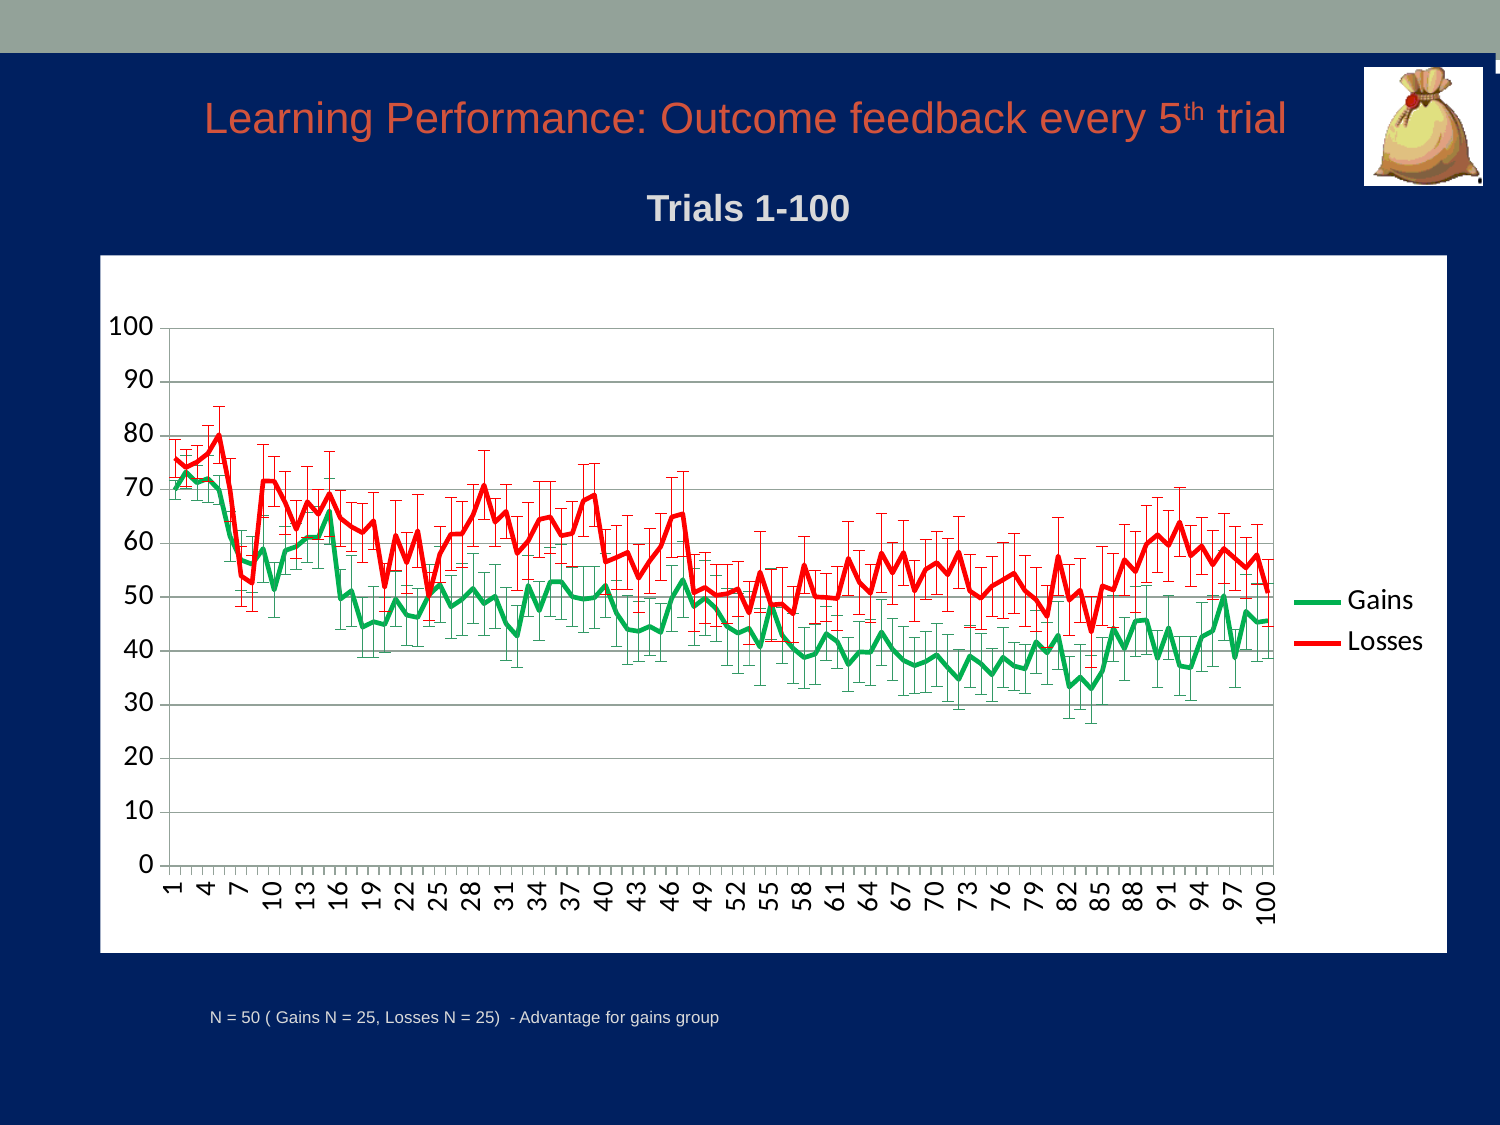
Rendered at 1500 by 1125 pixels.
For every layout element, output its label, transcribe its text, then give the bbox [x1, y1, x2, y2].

picture [1363, 66, 1483, 186]
chart [100, 255, 1448, 954]
text_box Learning Performance: Outcome feedback every 5th trial [0, 53, 1496, 179]
text_box Trials 1-100 [631, 179, 1247, 237]
list N = 50 ( Gains N = 25, Losses N = 25) - Advantage for gains group [194, 999, 1164, 1035]
